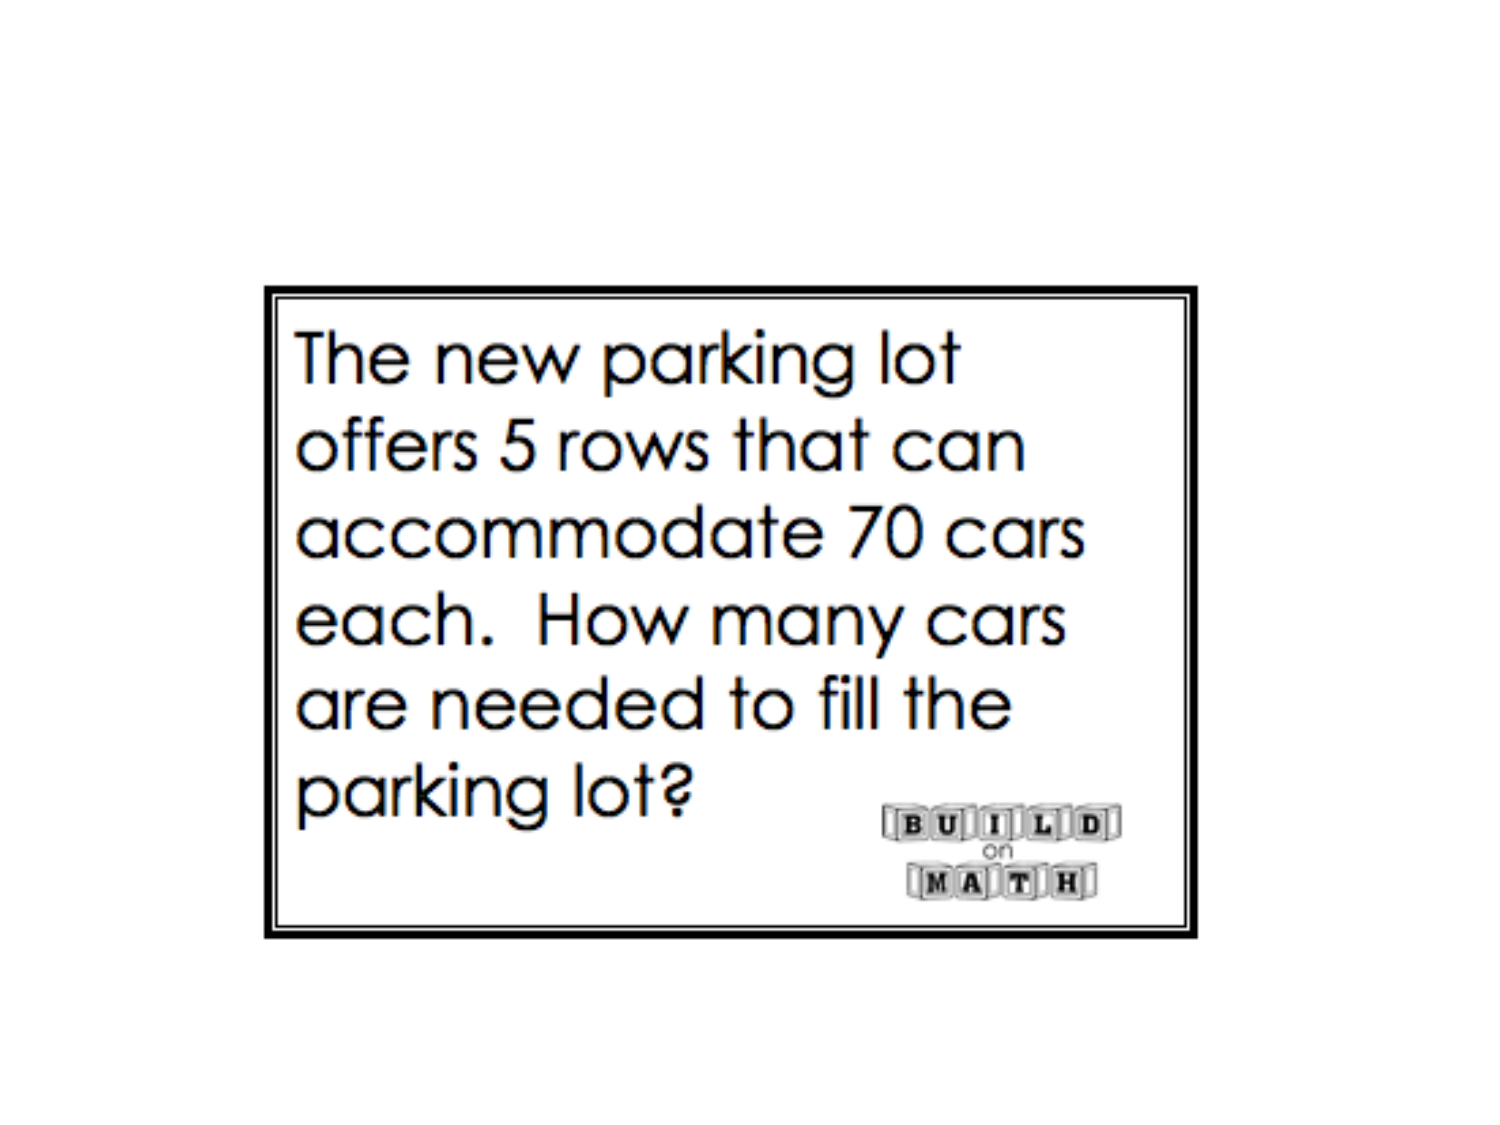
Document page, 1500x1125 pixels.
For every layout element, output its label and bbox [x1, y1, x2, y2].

list [74, 262, 1426, 1006]
